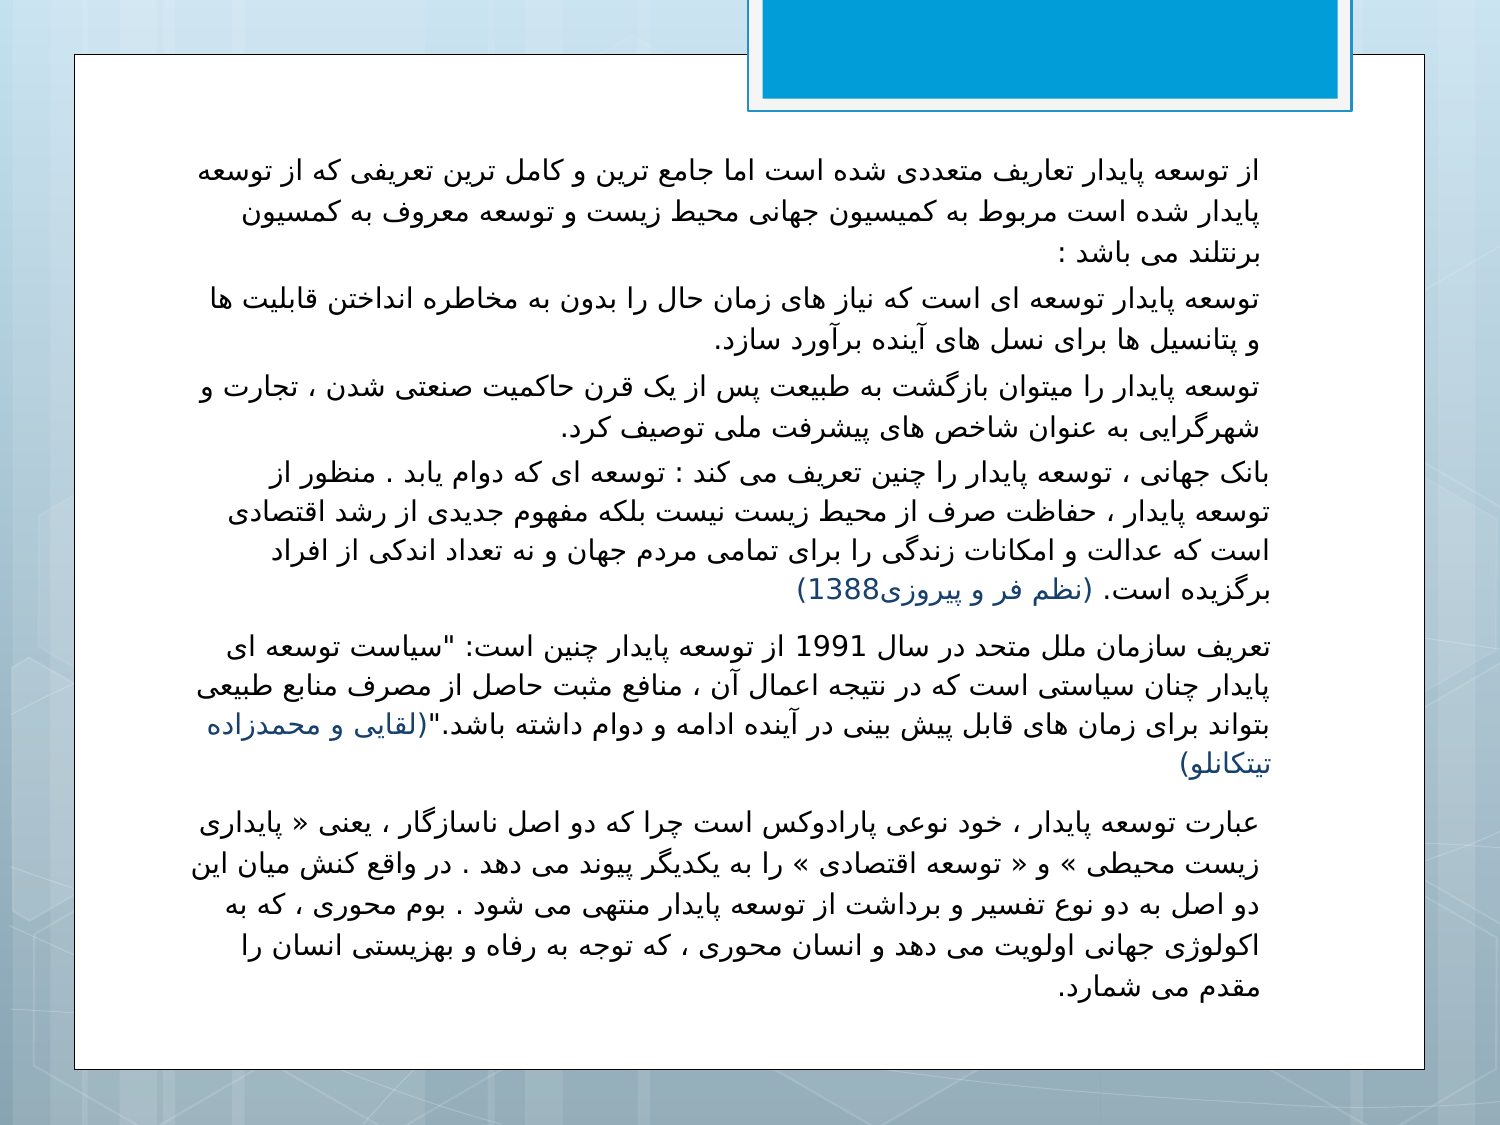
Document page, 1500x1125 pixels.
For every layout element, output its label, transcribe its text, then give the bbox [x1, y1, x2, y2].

list از توسعه پایدار تعاریف متعددی شده است اما جامع ترین و کامل ترین تعریفی که از توسعه پایدار شده است مربوط به کمیسیون جهانی محیط زیست و توسعه معروف به کمسیون برنتلند می باشد : توسعه پایدار توسعه ای است که نیاز های زمان حال را بدون به مخاطره انداختن قابلیت ها و پتانسیل ها برای نسل های آینده برآورد سازد. توسعه پایدار را میتوان بازگشت به طبیعت پس از یک قرن حاکمیت صنعتی شدن ، تجارت و شهرگرایی به عنوان شاخص های پیشرفت ملی توصیف کرد. بانک جهانی ، توسعه پایدار را چنین تعریف می کند : توسعه ای که دوام یابد . منظور از توسعه پایدار ، حفاظت صرف از محیط زیست نیست بلکه مفهوم جدیدی از رشد اقتصادی است که عدالت و امکانات زندگی را برای تمامی مردم جهان و نه تعداد اندکی از افراد برگزیده است. (نظم فر و پیروزی1388) تعریف سازمان ملل متحد در سال 1991 از توسعه پایدار چنین است: "سیاست توسعه ای پایدار چنان سیاستی است که در نتیجه اعمال آن ، منافع مثبت حاصل از مصرف منابع طبیعی بتواند برای زمان های قابل پیش بینی در آینده ادامه و دوام داشته باشد."(لقایی و محمدزاده تیتکانلو) عبارت توسعه پایدار ، خود نوعی پارادوکس است چرا که دو اصل ناسازگار ، یعنی « پایداری زیست محیطی » و « توسعه اقتصادی » را به یکدیگر پیوند می دهد . در واقع کنش میان این دو اصل به دو نوع تفسیر و برداشت از توسعه پایدار منتهی می شود . بوم محوری ، که به اکولوژی جهانی اولویت می دهد و انسان محوری ، که توجه به رفاه و بهزیستی انسان را مقدم می شمارد. [174, 137, 1287, 1025]
